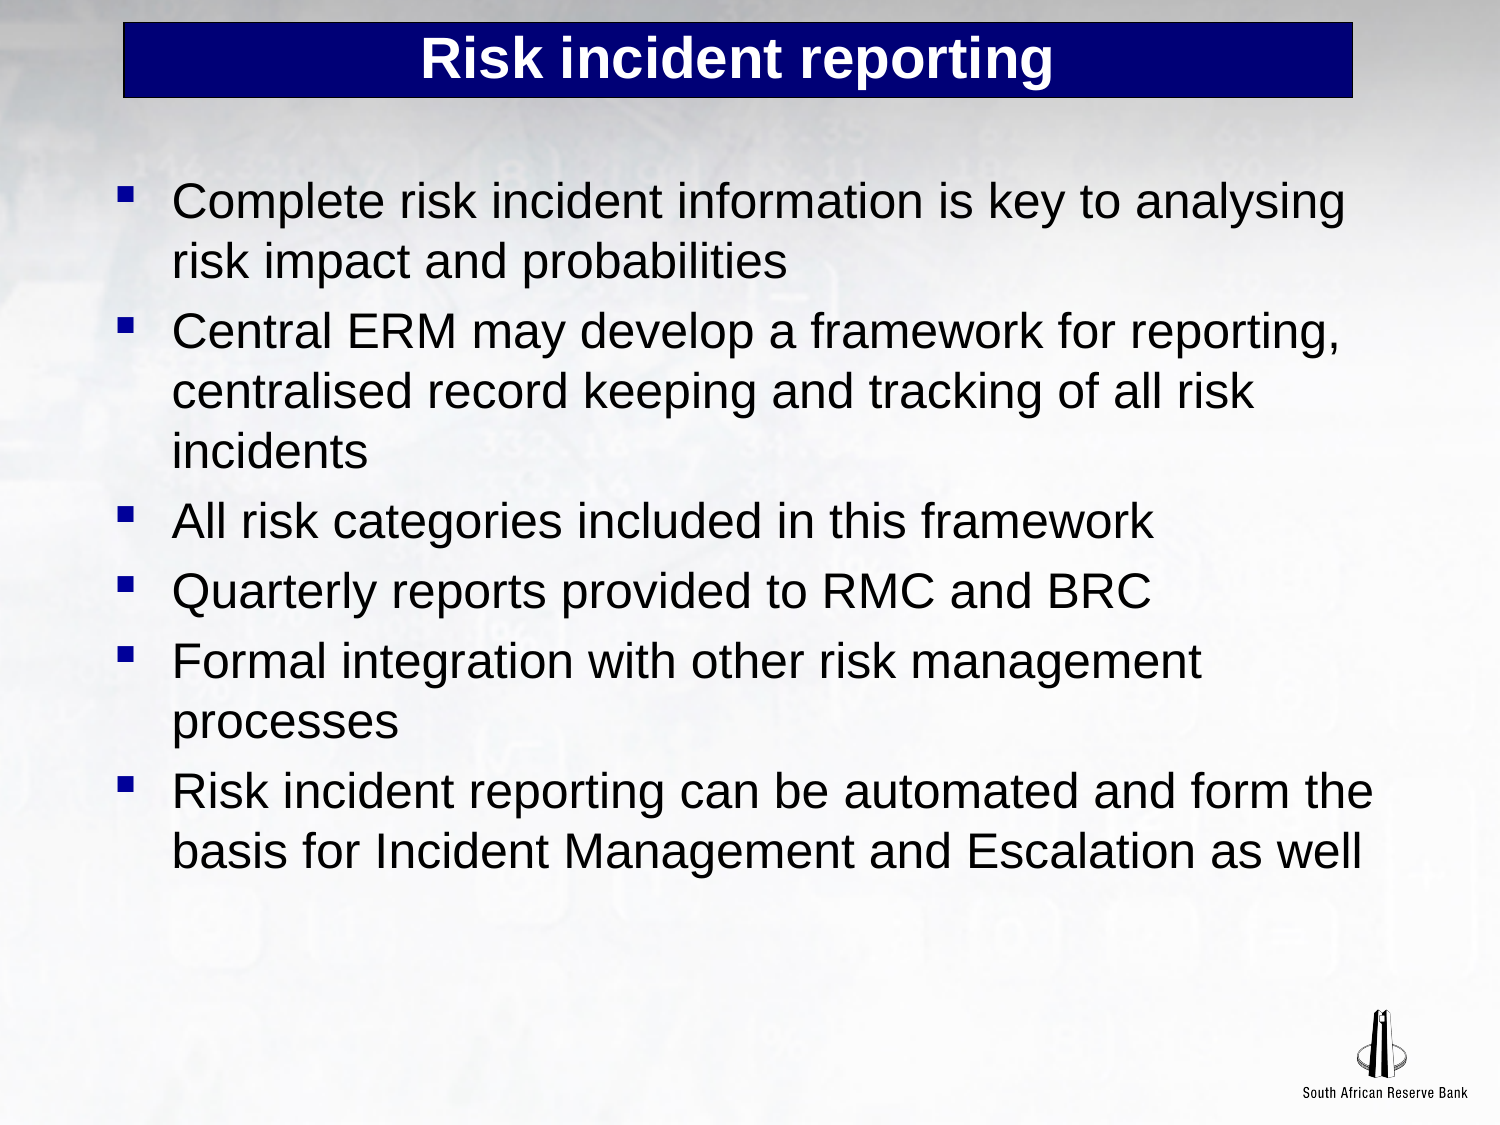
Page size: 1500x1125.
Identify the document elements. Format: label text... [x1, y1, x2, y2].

title Risk incident reporting [123, 22, 1353, 98]
picture [0, 0, 1500, 1125]
list Complete risk incident information is key to analysing risk impact and probabilities Central ERM may develop a framework for reporting, centralised record keeping and tracking of all risk incidents All risk categories included in this framework Quarterly reports provided to RMC and BRC Formal integration with other risk management processes Risk incident reporting can be automated and form the basis for Incident Management and Escalation as well [100, 160, 1422, 1013]
